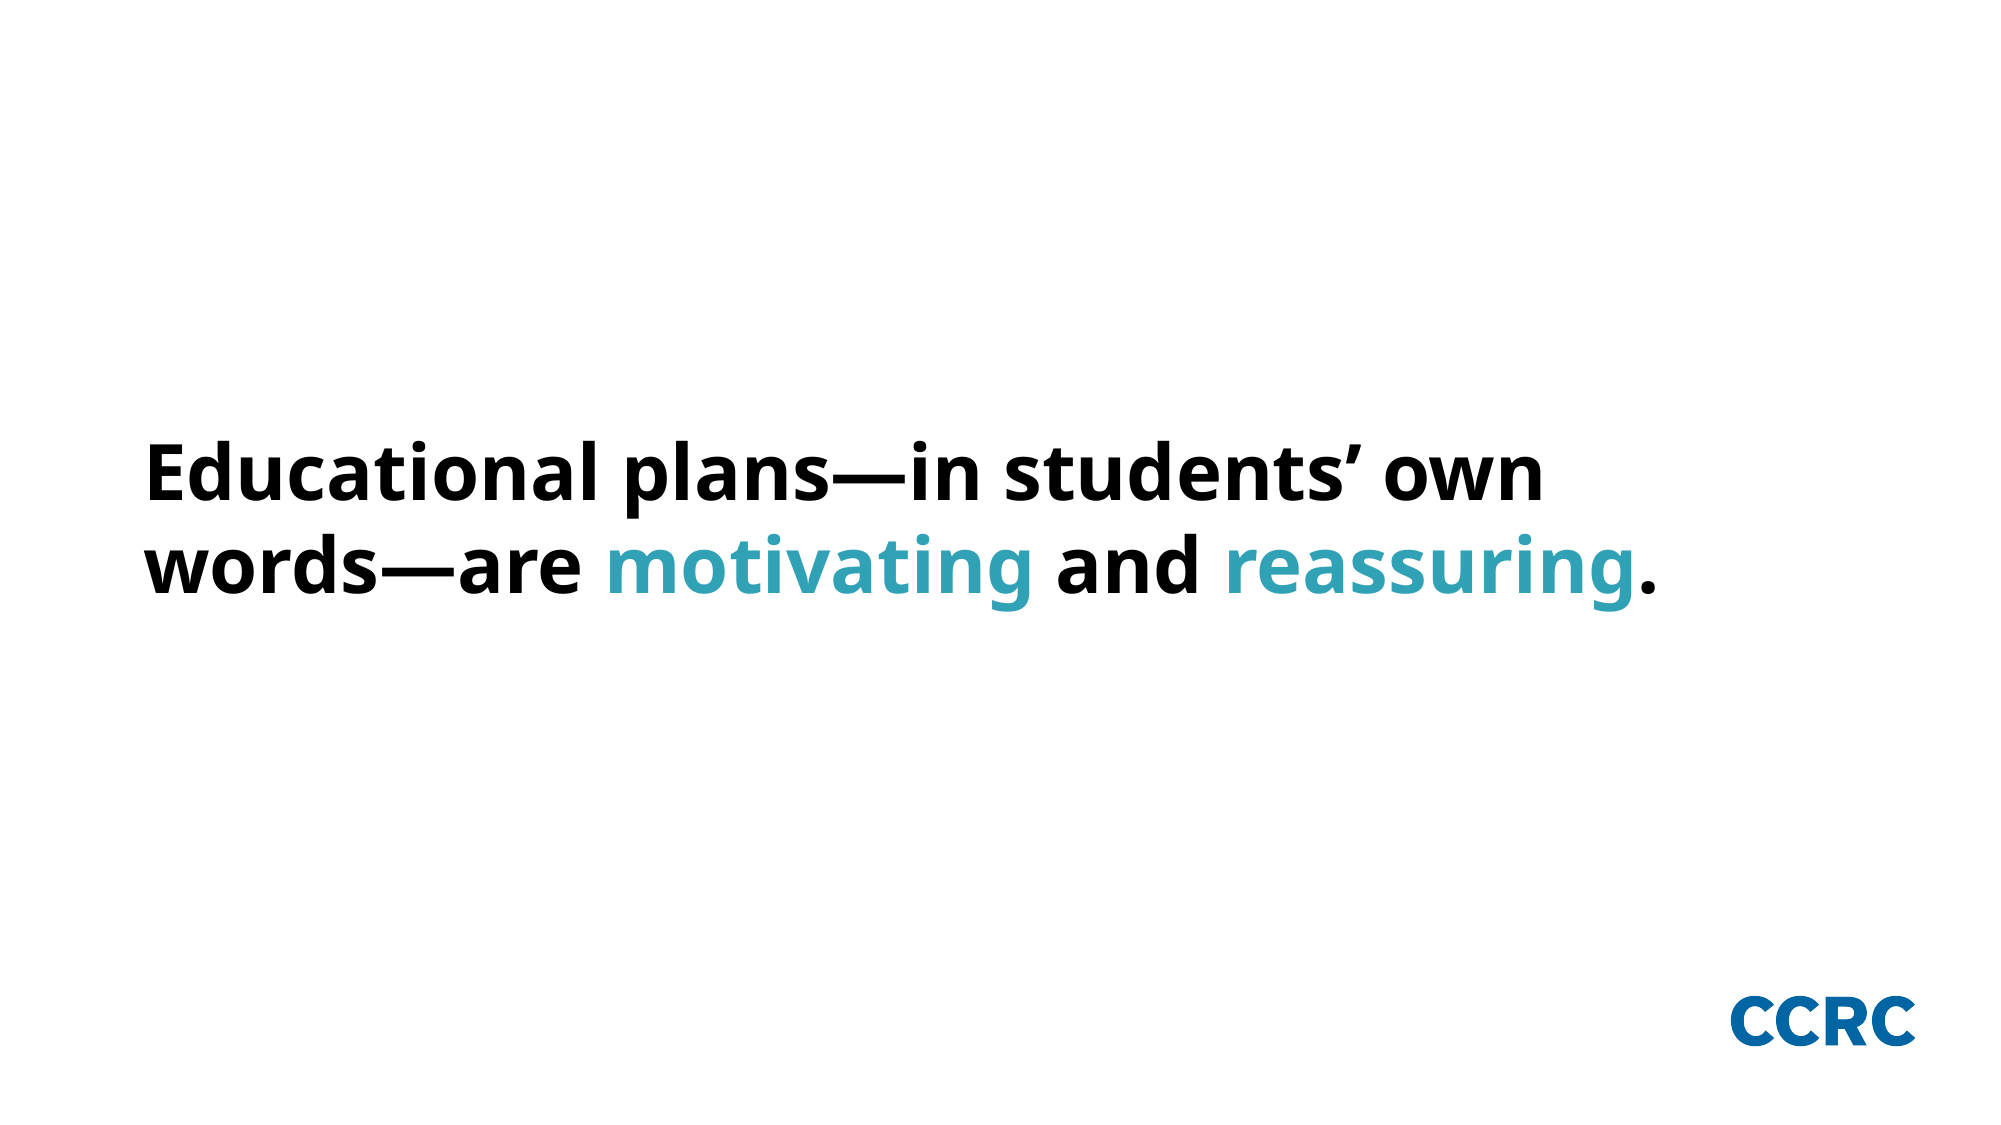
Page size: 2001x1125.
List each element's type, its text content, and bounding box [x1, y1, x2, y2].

title Educational plans—in students’ own words—are motivating and reassuring. [143, 0, 1770, 1125]
picture [1770, 987, 1919, 1055]
